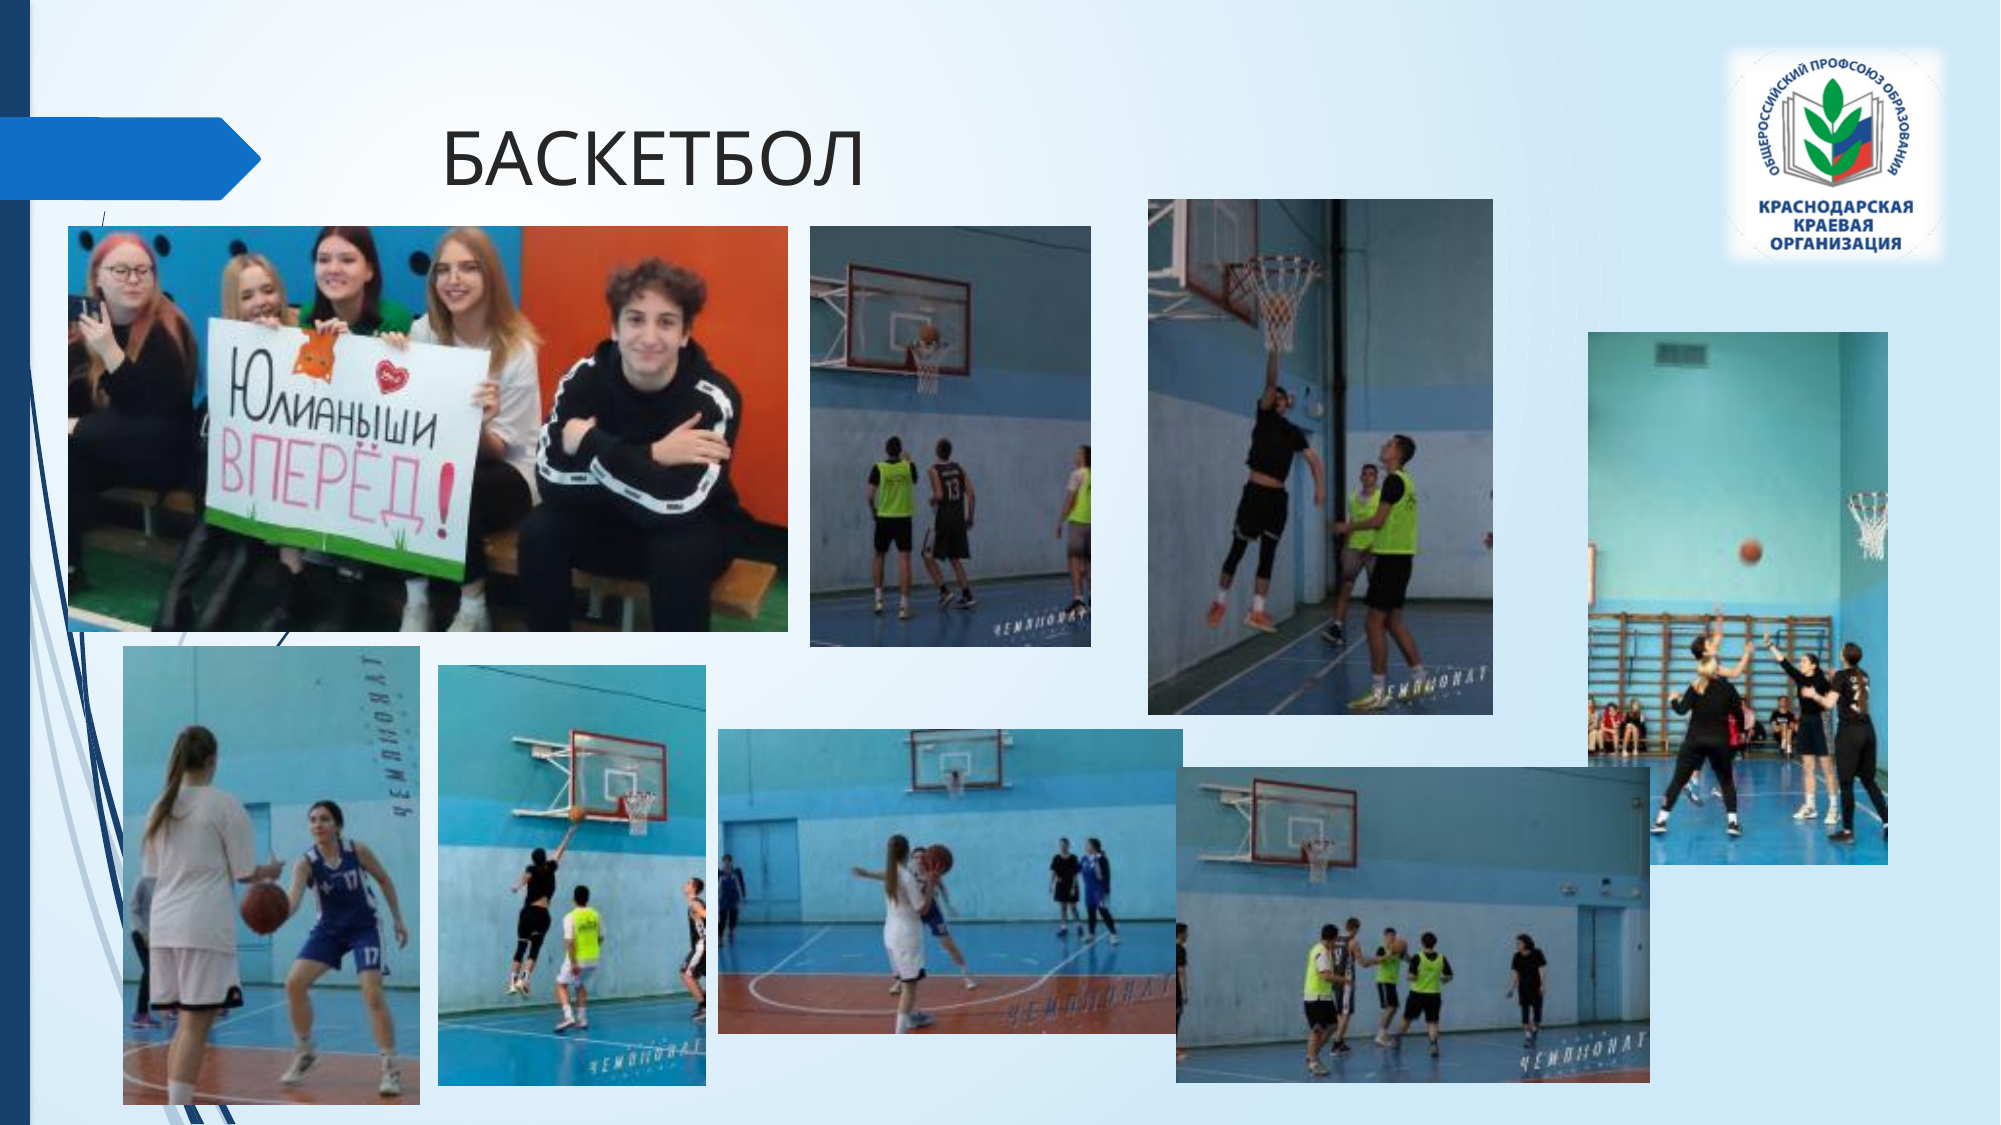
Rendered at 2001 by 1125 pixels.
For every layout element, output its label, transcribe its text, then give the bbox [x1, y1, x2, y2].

picture [229, 226, 245, 232]
picture [437, 664, 707, 1087]
picture [122, 646, 421, 1105]
picture [718, 332, 1888, 1084]
picture [68, 226, 788, 632]
title БАСКЕТБОЛ [425, 102, 1888, 313]
picture [1148, 198, 1493, 715]
picture [810, 226, 1091, 647]
picture [172, 226, 188, 233]
picture [1711, 34, 1959, 277]
